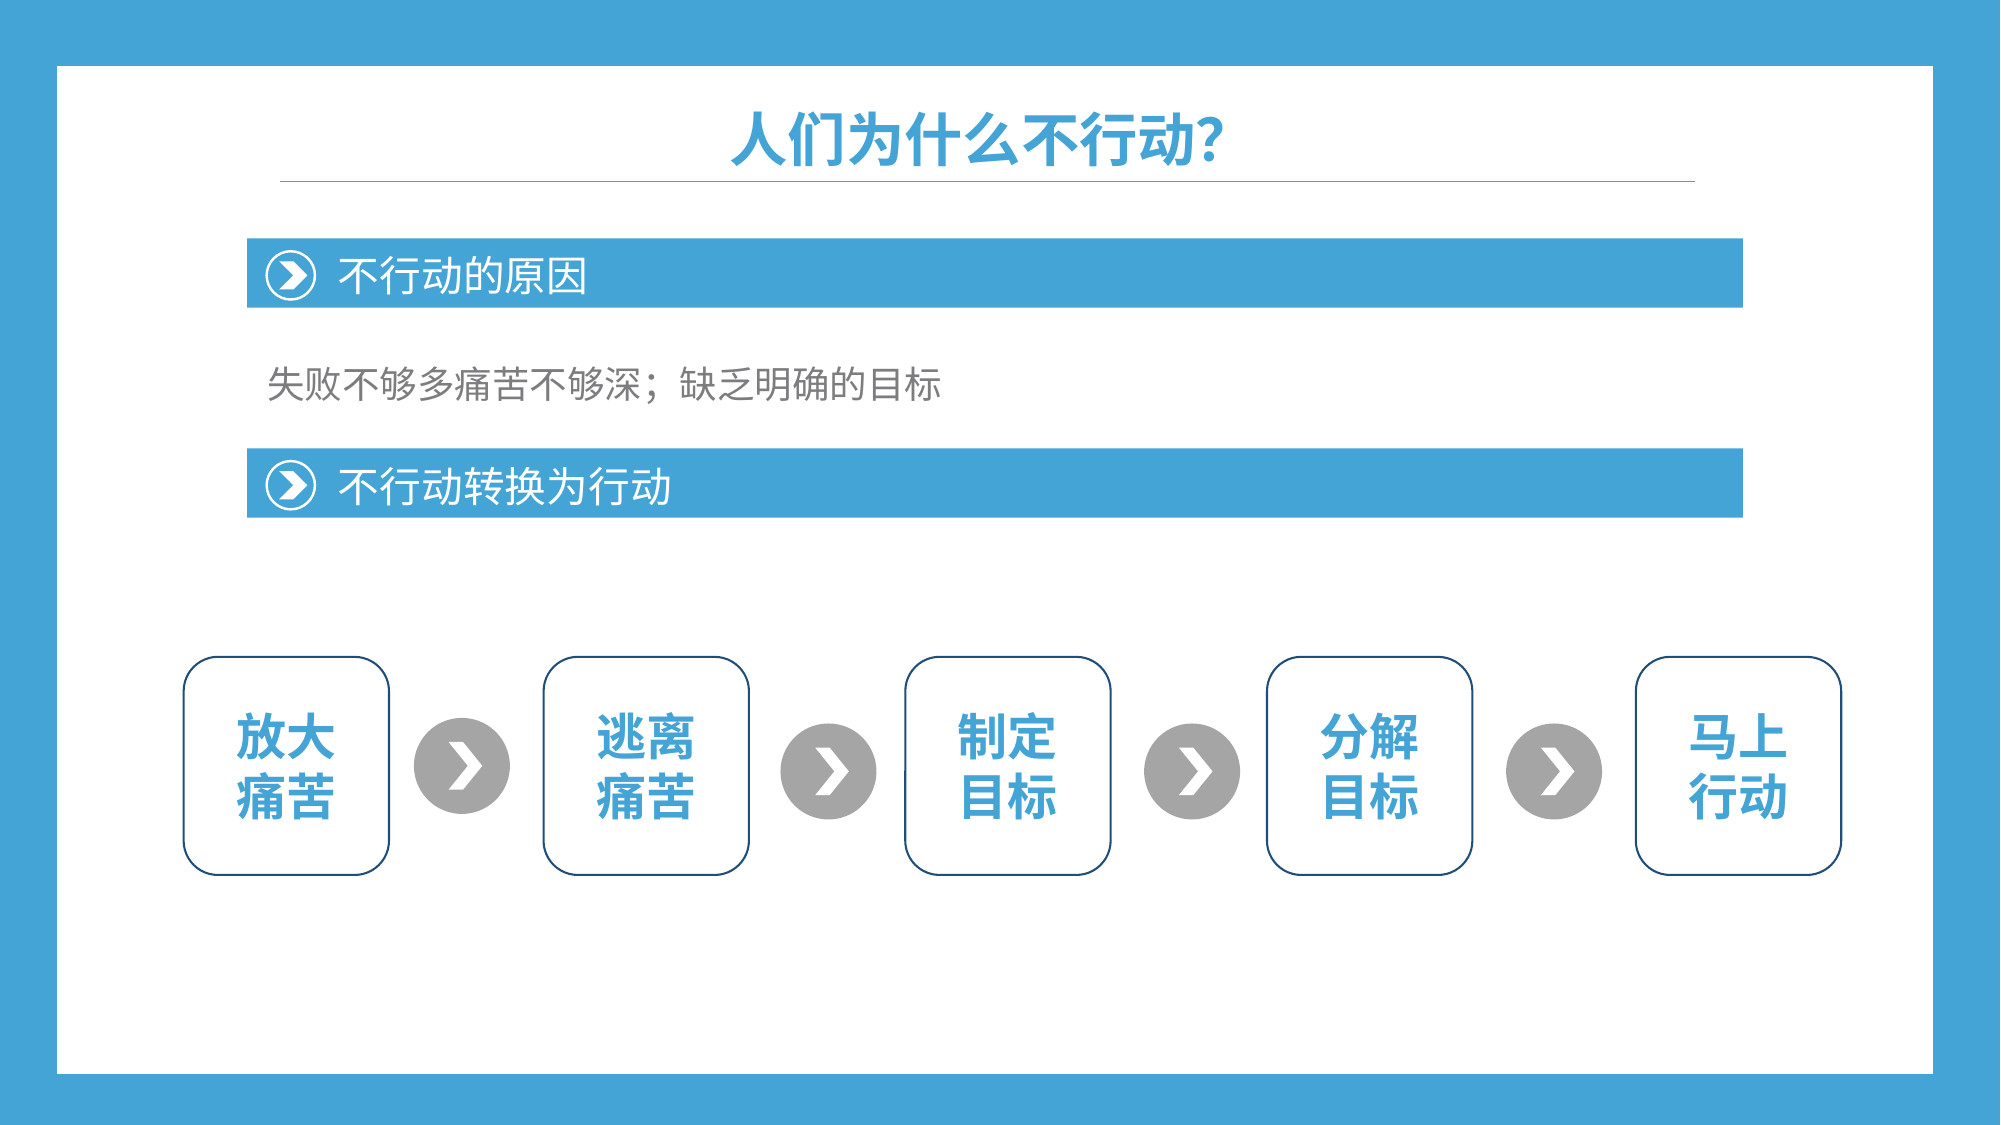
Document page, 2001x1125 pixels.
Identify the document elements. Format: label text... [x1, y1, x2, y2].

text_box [1506, 723, 1603, 820]
text_box 人们为什么不行动？ [714, 95, 1232, 180]
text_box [246, 448, 1743, 518]
text_box 失败不够多痛苦不够深；缺乏明确的目标 [252, 330, 1774, 414]
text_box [1144, 723, 1241, 820]
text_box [183, 656, 1842, 875]
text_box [413, 717, 510, 814]
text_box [246, 238, 1743, 308]
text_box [780, 723, 877, 820]
